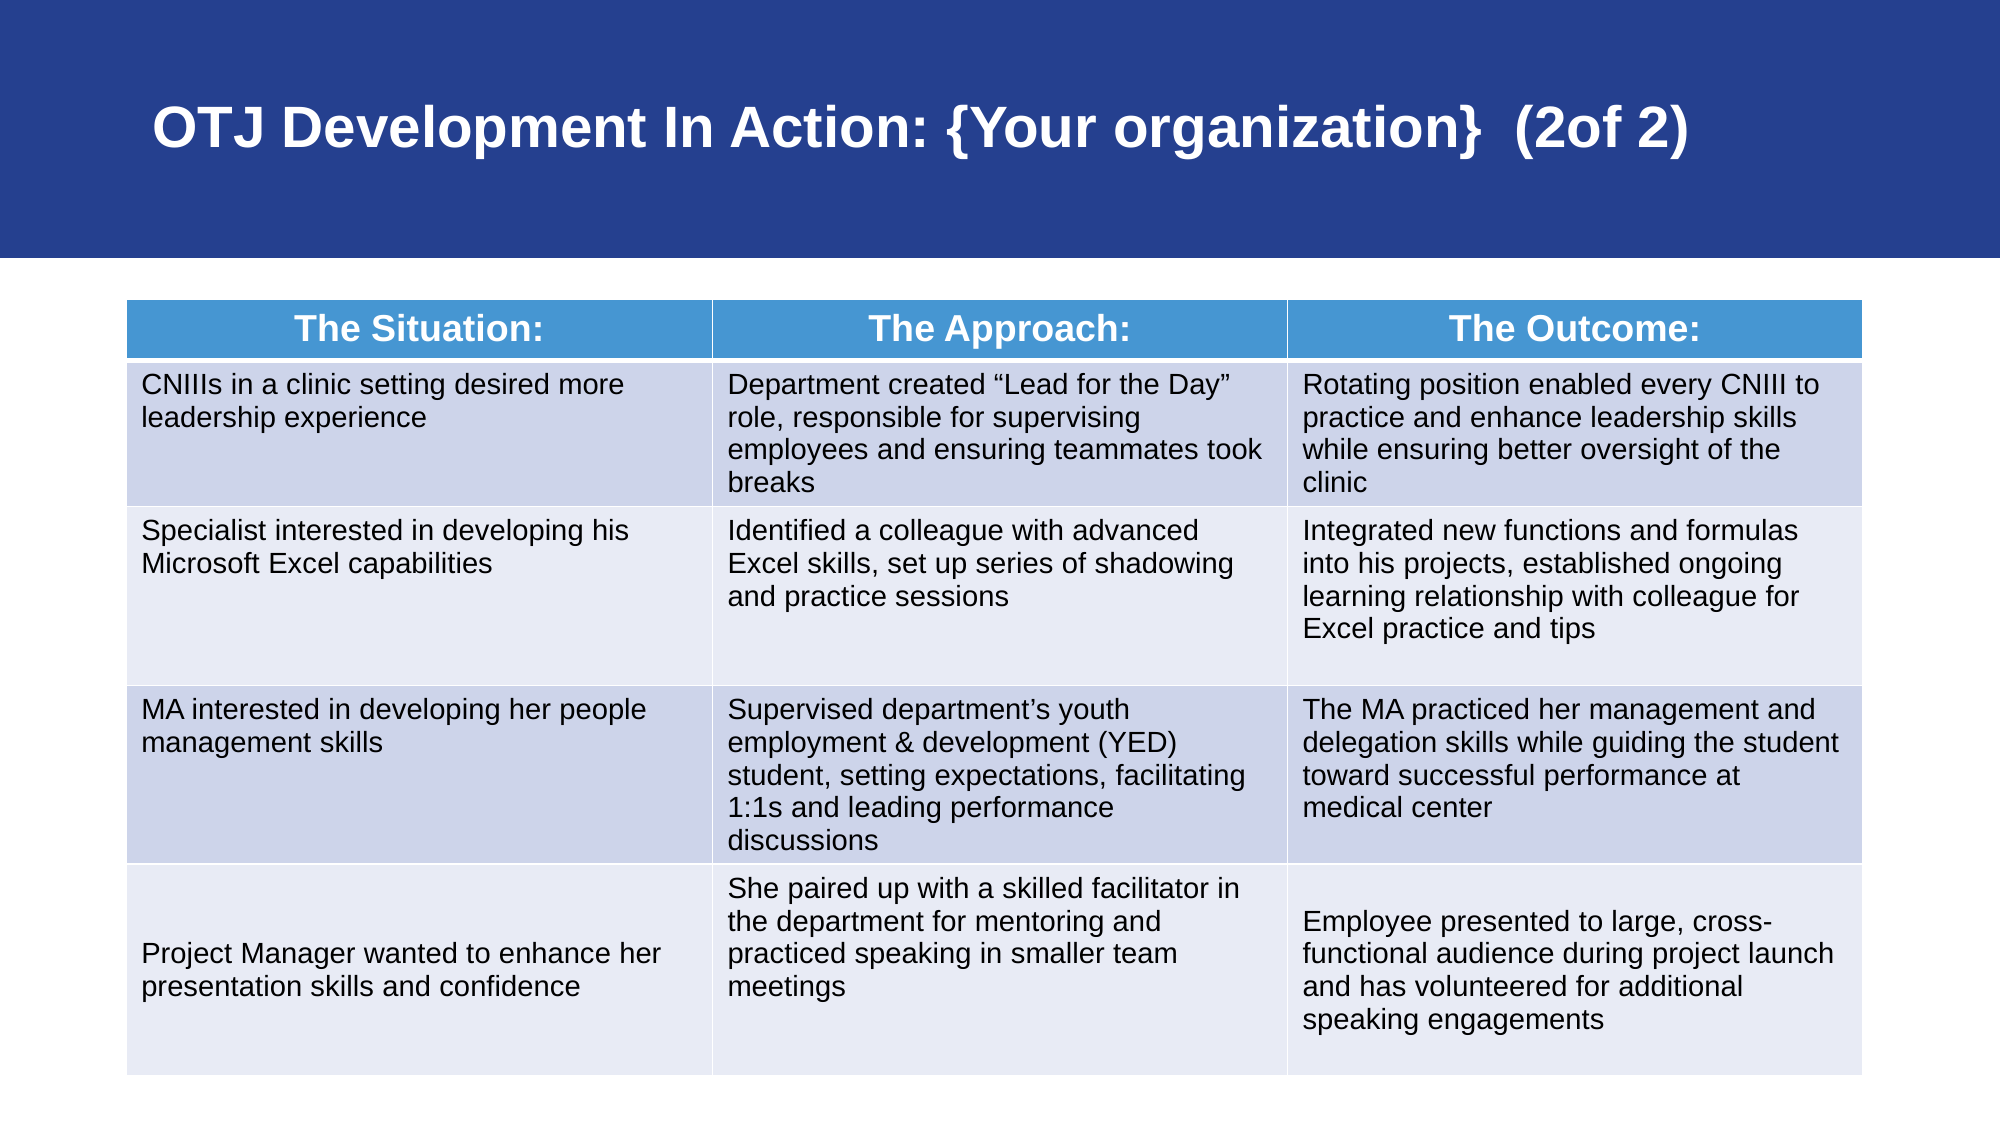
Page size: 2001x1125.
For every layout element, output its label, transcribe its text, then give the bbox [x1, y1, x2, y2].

table_cell MA interested in developing her people management skills [127, 686, 712, 863]
table_cell Identified a colleague with advanced Excel skills, set up series of shadowing and practice sessions [713, 507, 1287, 685]
table_cell She paired up with a skilled facilitator in the department for mentoring and practiced speaking in smaller team meetings [713, 865, 1287, 1075]
table_cell Supervised department’s youth employment & development (YED) student, setting expectations, facilitating 1:1s and leading performance discussions [713, 686, 1287, 863]
table_cell Specialist interested in developing his Microsoft Excel capabilities [127, 507, 712, 685]
table_cell Rotating position enabled every CNIII to practice and enhance leadership skills while ensuring better oversight of the clinic [1288, 363, 1862, 506]
table_cell The MA practiced her management and delegation skills while guiding the student toward successful performance at medical center [1288, 686, 1862, 863]
table_cell Project Manager wanted to enhance her presentation skills and confidence [127, 865, 712, 1075]
table_header The Outcome: [1288, 300, 1862, 358]
table_header The Situation: [127, 300, 712, 358]
table_cell Department created “Lead for the Day” role, responsible for supervising employees and ensuring teammates took breaks [713, 363, 1287, 506]
table_cell CNIIIs in a clinic setting desired more leadership experience [127, 363, 712, 506]
table_cell Employee presented to large, cross- functional audience during project launch and has volunteered for additional speaking engagements [1288, 865, 1862, 1075]
title OTJ Development In Action: {Your organization} (2of 2) [137, 20, 1863, 238]
table_cell Integrated new functions and formulas into his projects, established ongoing learning relationship with colleague for Excel practice and tips [1288, 507, 1862, 685]
table_header The Approach: [713, 300, 1287, 358]
